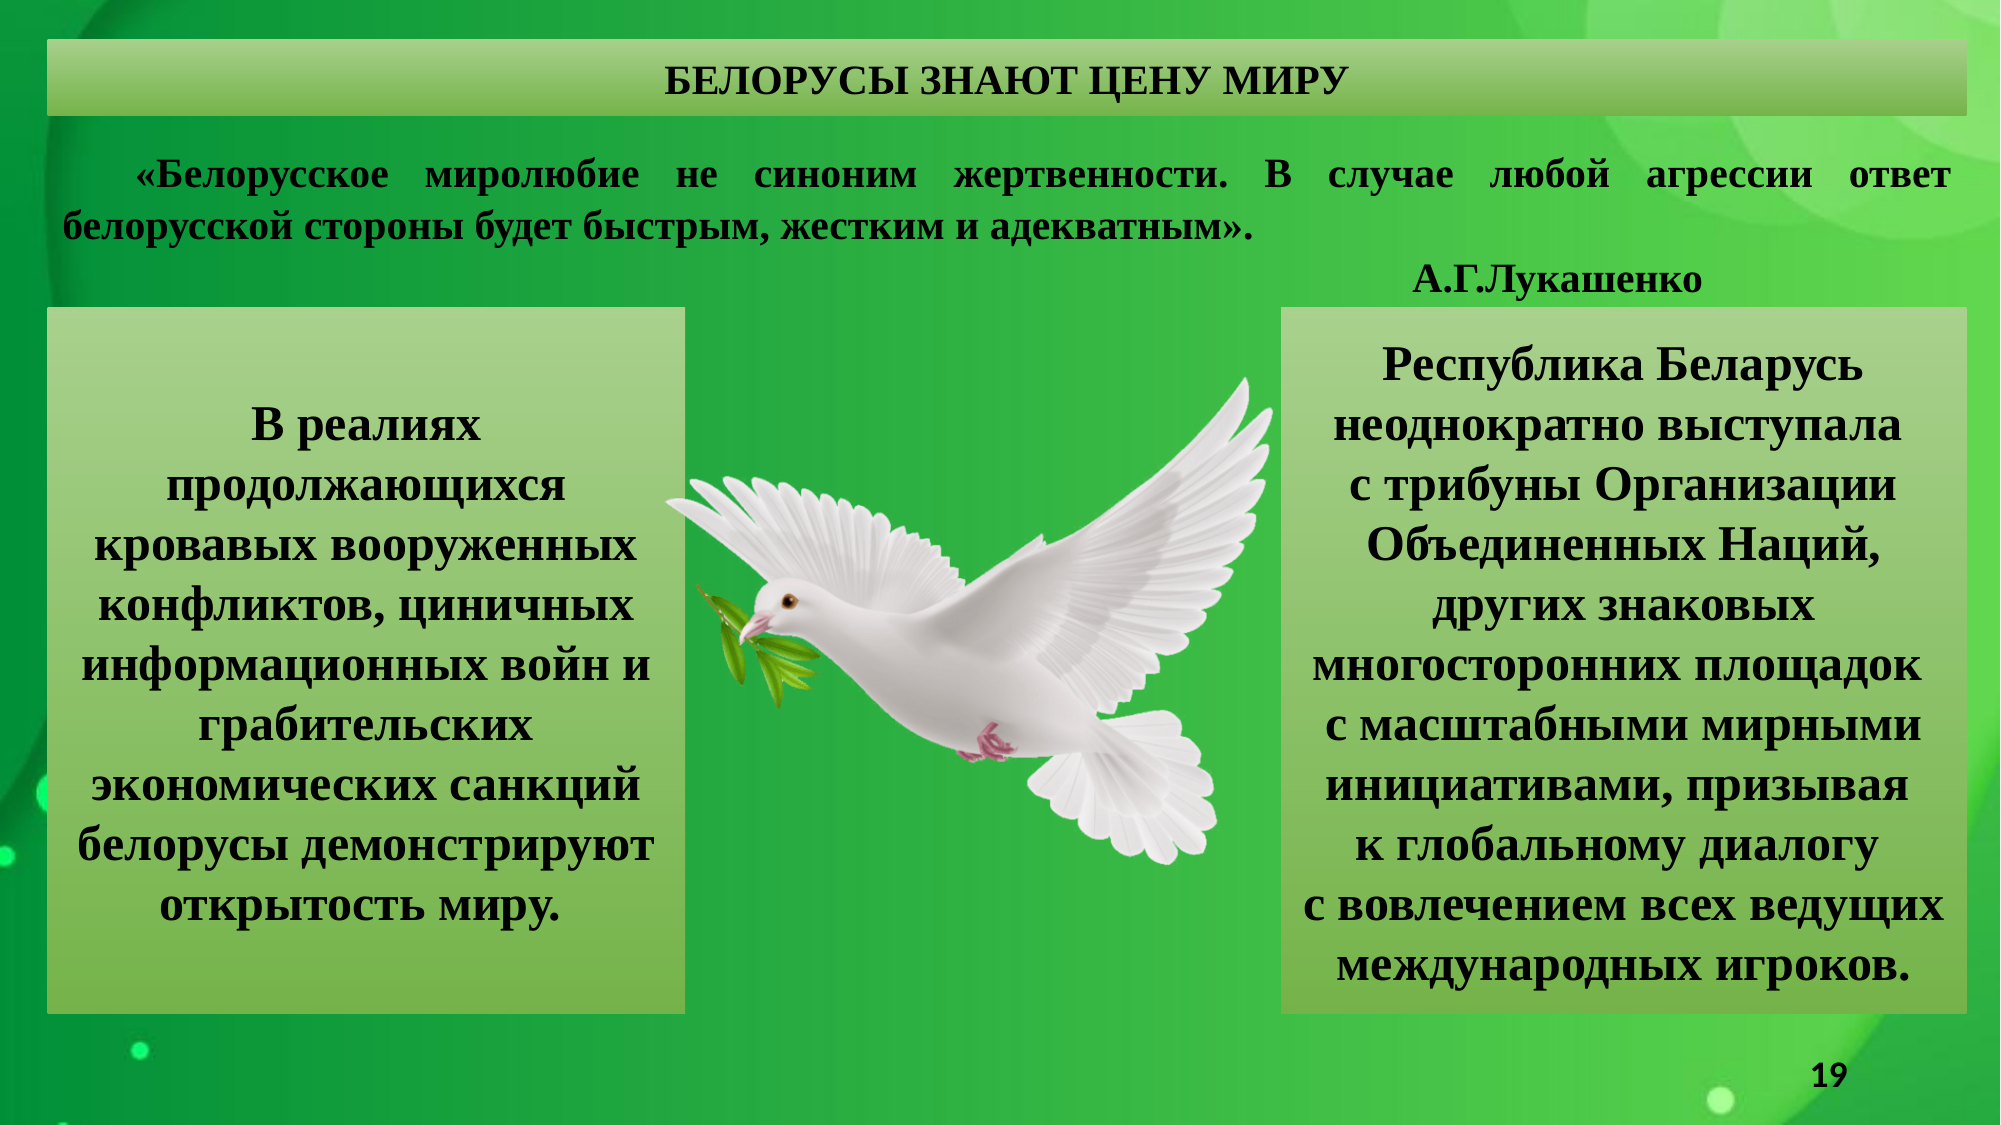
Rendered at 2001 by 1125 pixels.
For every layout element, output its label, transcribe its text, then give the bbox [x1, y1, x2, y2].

text_box БЕЛОРУСЫ ЗНАЮТ ЦЕНУ МИРУ [47, 39, 1967, 116]
picture [0, 0, 2000, 1125]
text_box «Белорусское миролюбие не синоним жертвенности. В случае любой агрессии ответ белорусской стороны будет быстрым, жестким и адекватным». А.Г.Лукашенко [47, 135, 1967, 309]
text_box Республика Беларусь неоднократно выступала с трибуны Организации Объединенных Наций, других знаковых многосторонних площадок с масштабными мирными инициативами, призывая к глобальному диалогу с вовлечением всех ведущих международных игроков. [1281, 309, 1967, 1014]
slide_number 19 [1412, 1042, 1863, 1103]
text_box В реалиях продолжающихся кровавых вооруженных конфликтов, циничных информационных войн и грабительских экономических санкций белорусы демонстрируют открытость миру. [47, 309, 686, 1014]
